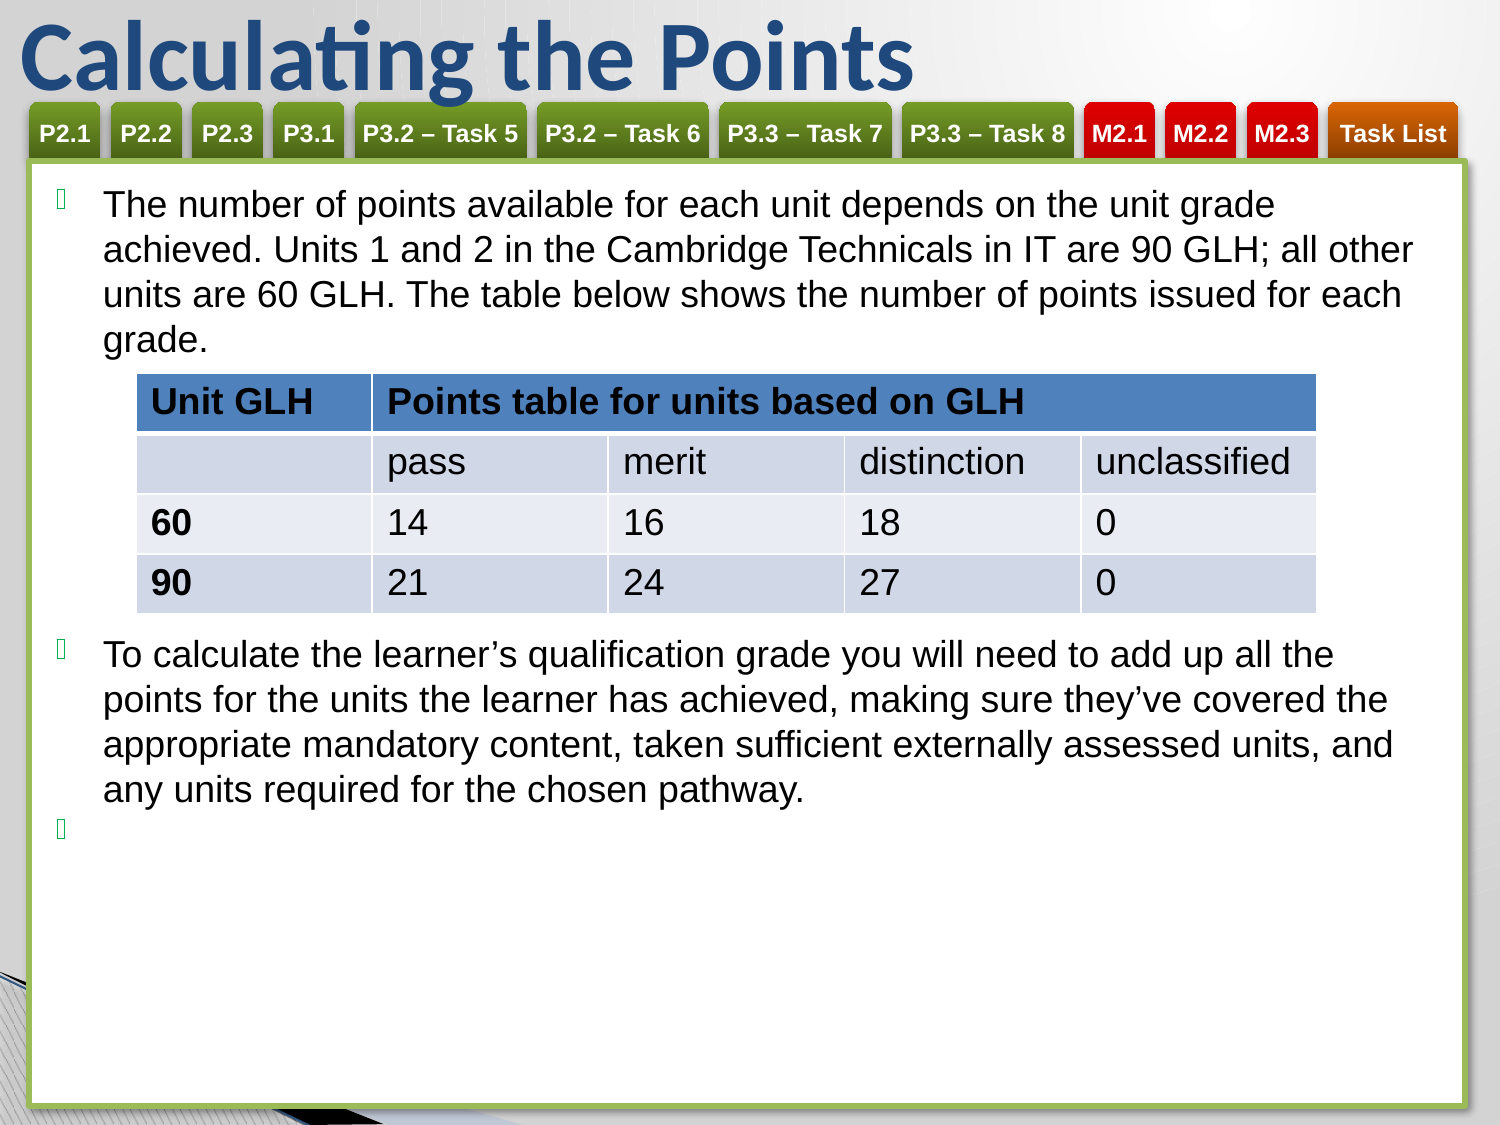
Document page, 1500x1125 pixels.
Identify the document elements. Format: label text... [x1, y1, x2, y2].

table_cell 0 [1082, 495, 1316, 553]
table_header Points table for units based on GLH [373, 374, 1316, 431]
title Calculating the Points [5, 0, 1270, 102]
table_cell 60 [137, 495, 371, 553]
table_cell 90 [137, 555, 371, 613]
table_cell 14 [373, 495, 607, 553]
picture [281, 1114, 303, 1125]
table_cell pass [373, 436, 607, 493]
table_header Unit GLH [137, 374, 371, 431]
table_cell [137, 436, 371, 493]
table_cell 0 [1082, 555, 1316, 613]
table_cell distinction [845, 436, 1080, 493]
text_box The number of points available for each unit depends on the unit grade achieved. Units 1 and 2 in the Cambridge Technicals in IT are 90 GLH; all other units are 60 GLH. The table below shows the number of points issued for each grade. To calculate the learner’s qualification grade you will need to add up all the points for the units the learner has achieved, making sure they’ve covered the appropriate mandatory content, taken sufficient externally assessed units, and any units required for the chosen pathway. [41, 172, 1447, 863]
table_cell unclassified [1082, 436, 1316, 493]
text_box e [551, 0, 603, 5]
table_cell merit [609, 436, 844, 493]
table_cell 21 [373, 555, 607, 613]
table_cell 27 [845, 555, 1080, 613]
table_cell 16 [609, 495, 844, 553]
table_cell 18 [845, 495, 1080, 553]
table_cell 24 [609, 555, 844, 613]
